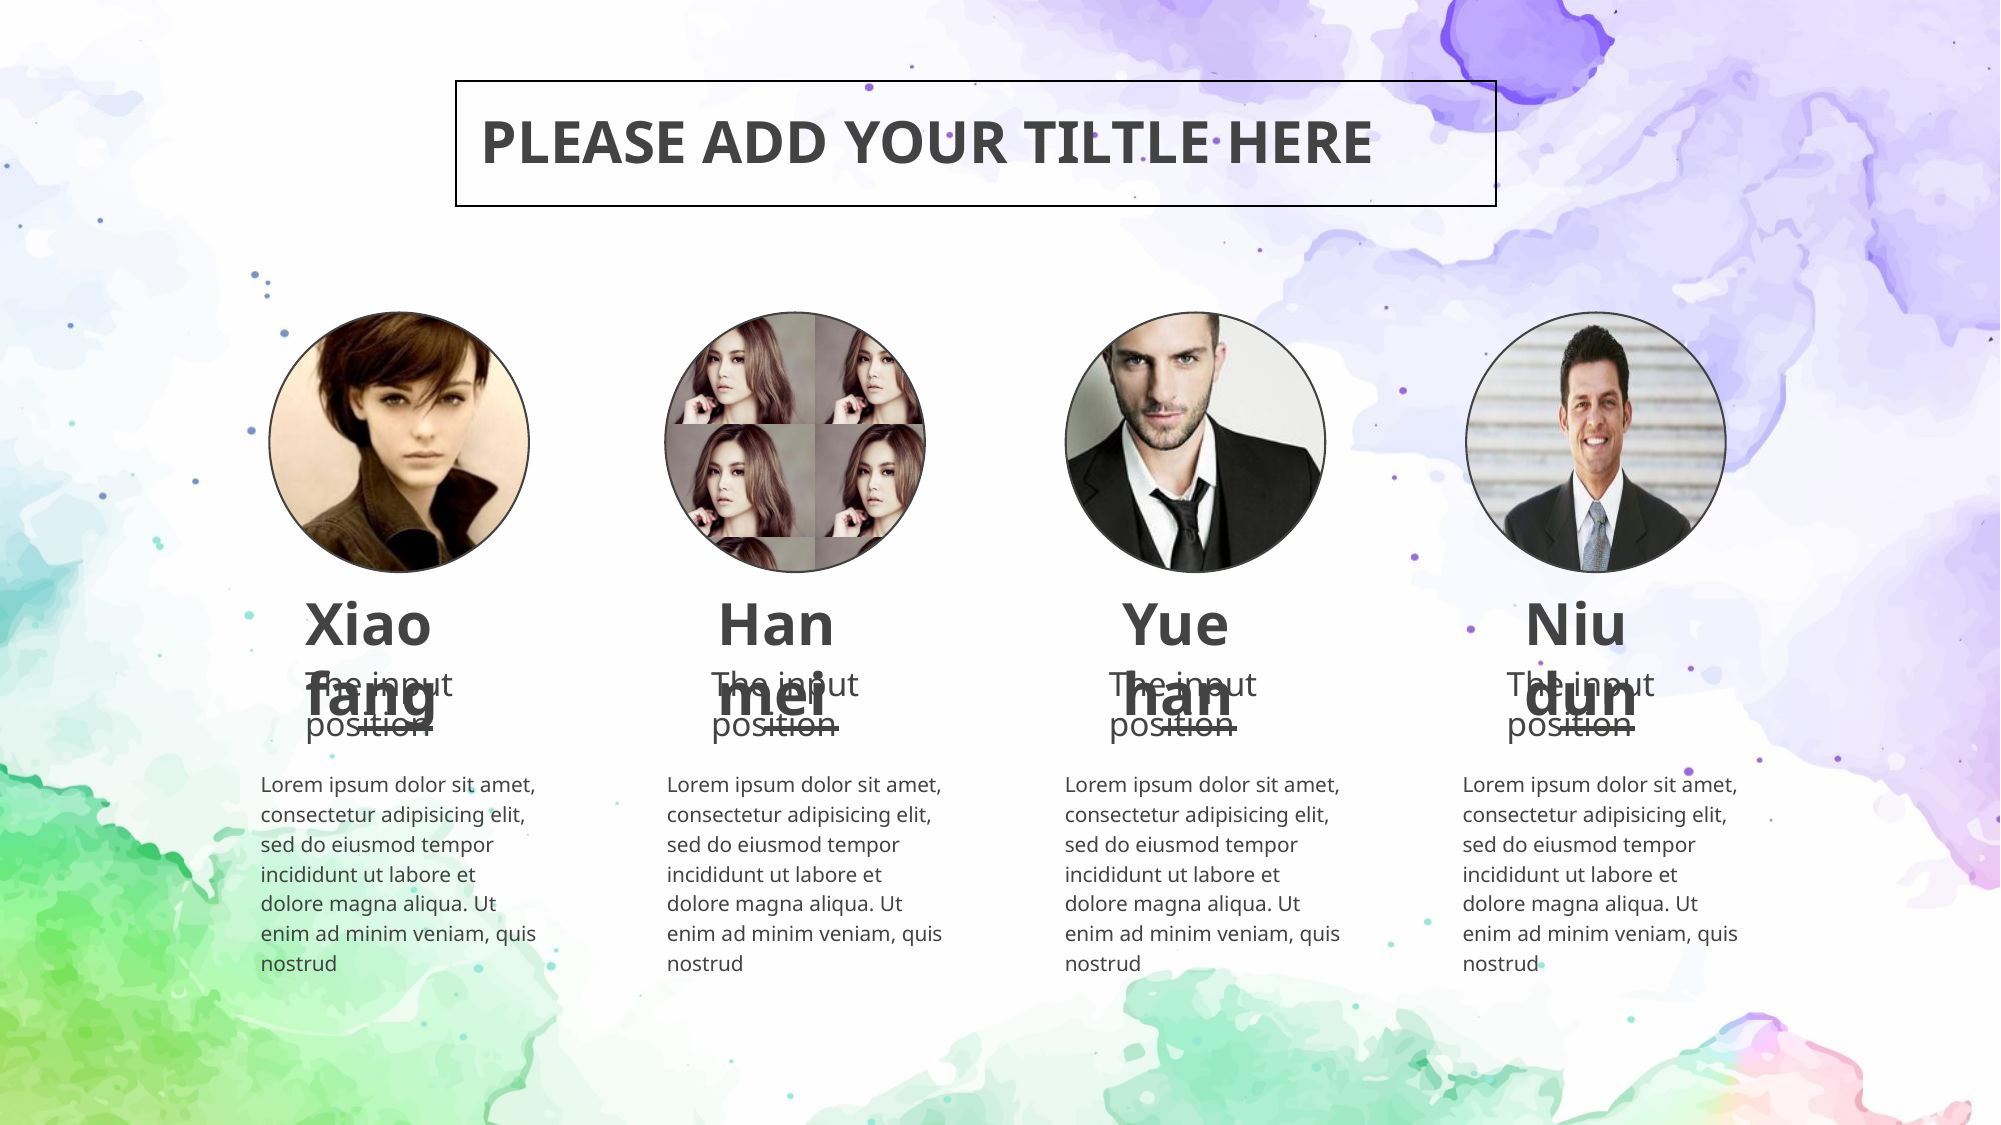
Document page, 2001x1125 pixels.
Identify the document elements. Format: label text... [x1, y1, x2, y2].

text_box The input position [696, 655, 915, 751]
text_box Niu dun [1510, 579, 1729, 735]
text_box [1465, 311, 1727, 574]
text_box [664, 311, 926, 574]
text_box The input position [1094, 655, 1313, 751]
text_box Lorem ipsum dolor sit amet, consectetur adipisicing elit, sed do eiusmod tempor incididunt ut labore et dolore magna aliqua. Ut enim ad minim veniam, quis nostrud [245, 758, 558, 984]
text_box Lorem ipsum dolor sit amet, consectetur adipisicing elit, sed do eiusmod tempor incididunt ut labore et dolore magna aliqua. Ut enim ad minim veniam, quis nostrud [652, 758, 964, 984]
text_box [1064, 311, 1327, 574]
text_box Lorem ipsum dolor sit amet, consectetur adipisicing elit, sed do eiusmod tempor incididunt ut labore et dolore magna aliqua. Ut enim ad minim veniam, quis nostrud [1049, 758, 1362, 984]
text_box The input position [290, 655, 509, 751]
picture [0, 0, 2000, 1125]
text_box The input position [1491, 655, 1710, 751]
text_box Xiao fang [290, 579, 509, 655]
text_box Lorem ipsum dolor sit amet, consectetur adipisicing elit, sed do eiusmod tempor incididunt ut labore et dolore magna aliqua. Ut enim ad minim veniam, quis nostrud [1447, 758, 1760, 984]
text_box [268, 311, 530, 574]
text_box [455, 80, 1497, 207]
text_box Han mei [702, 579, 921, 735]
text_box Yue han [1107, 579, 1326, 735]
